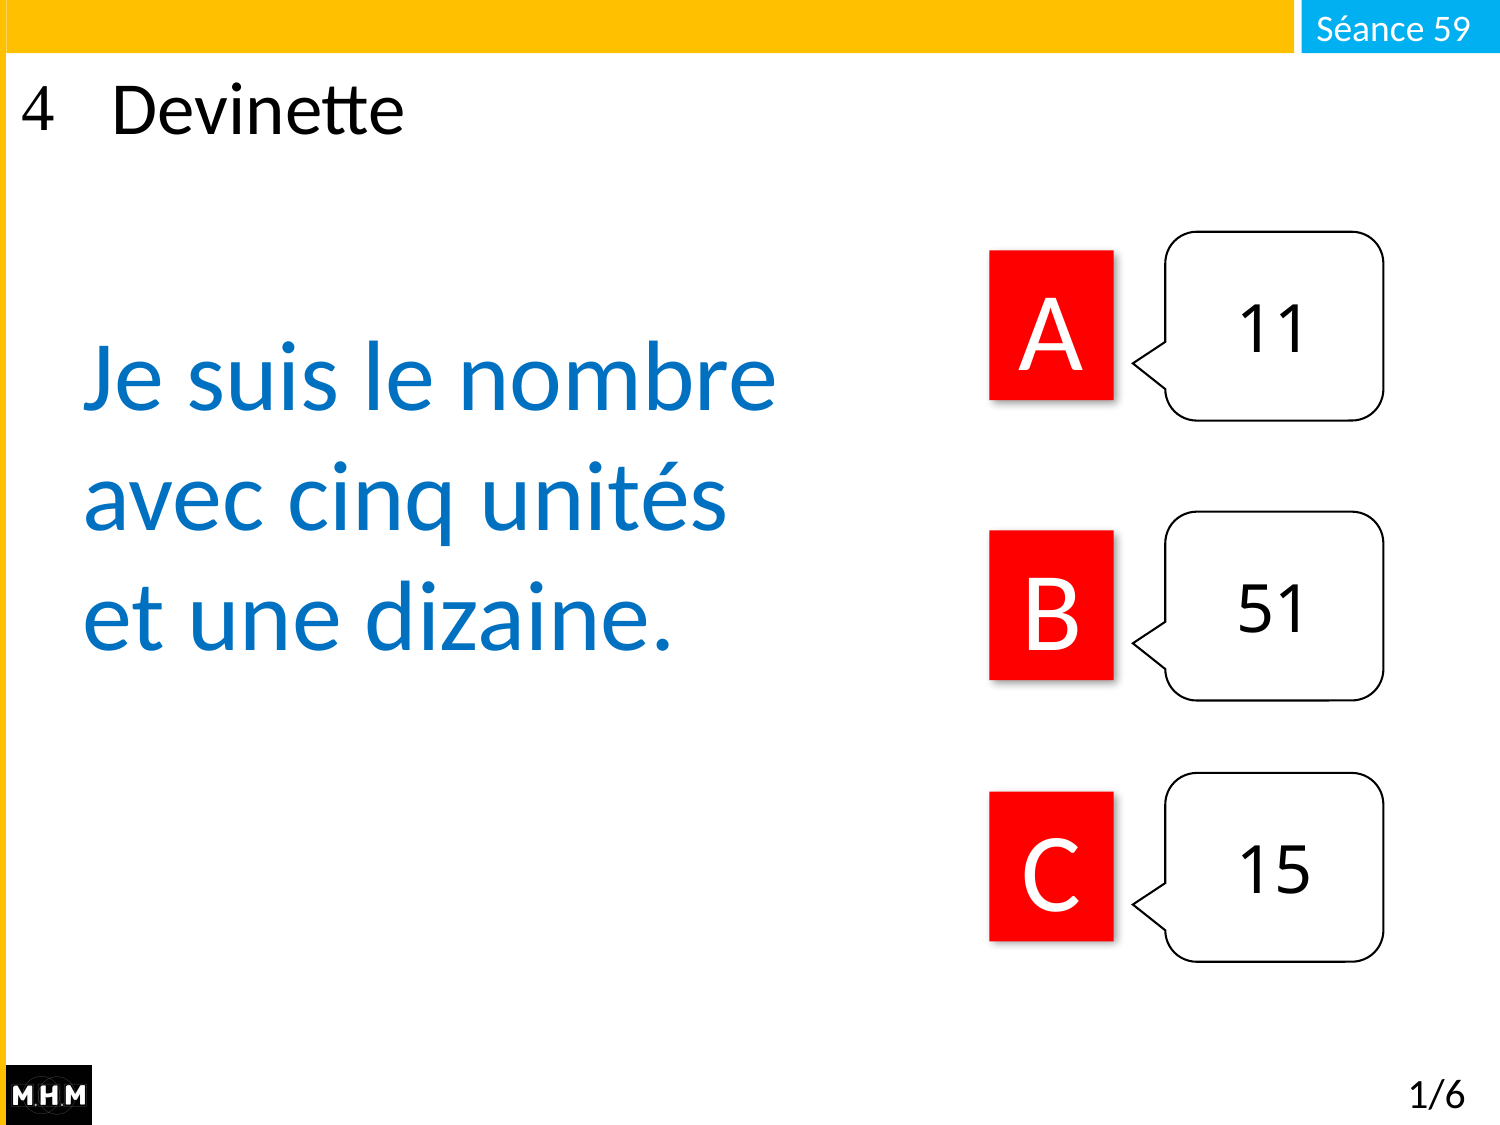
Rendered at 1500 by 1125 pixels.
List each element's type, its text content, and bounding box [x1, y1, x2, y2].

text_box 51 [1131, 510, 1385, 702]
text_box A [989, 250, 1114, 401]
text_box C [989, 791, 1114, 942]
text_box 15 [1131, 771, 1385, 963]
text_box B [989, 530, 1114, 681]
text_box Je suis le nombre avec cinq unités et une dizaine. [67, 302, 798, 678]
text_box 11 [1131, 230, 1385, 422]
picture [6, 1065, 92, 1125]
list 1/6 [1373, 1064, 1500, 1125]
title Devinette [96, 60, 1391, 160]
